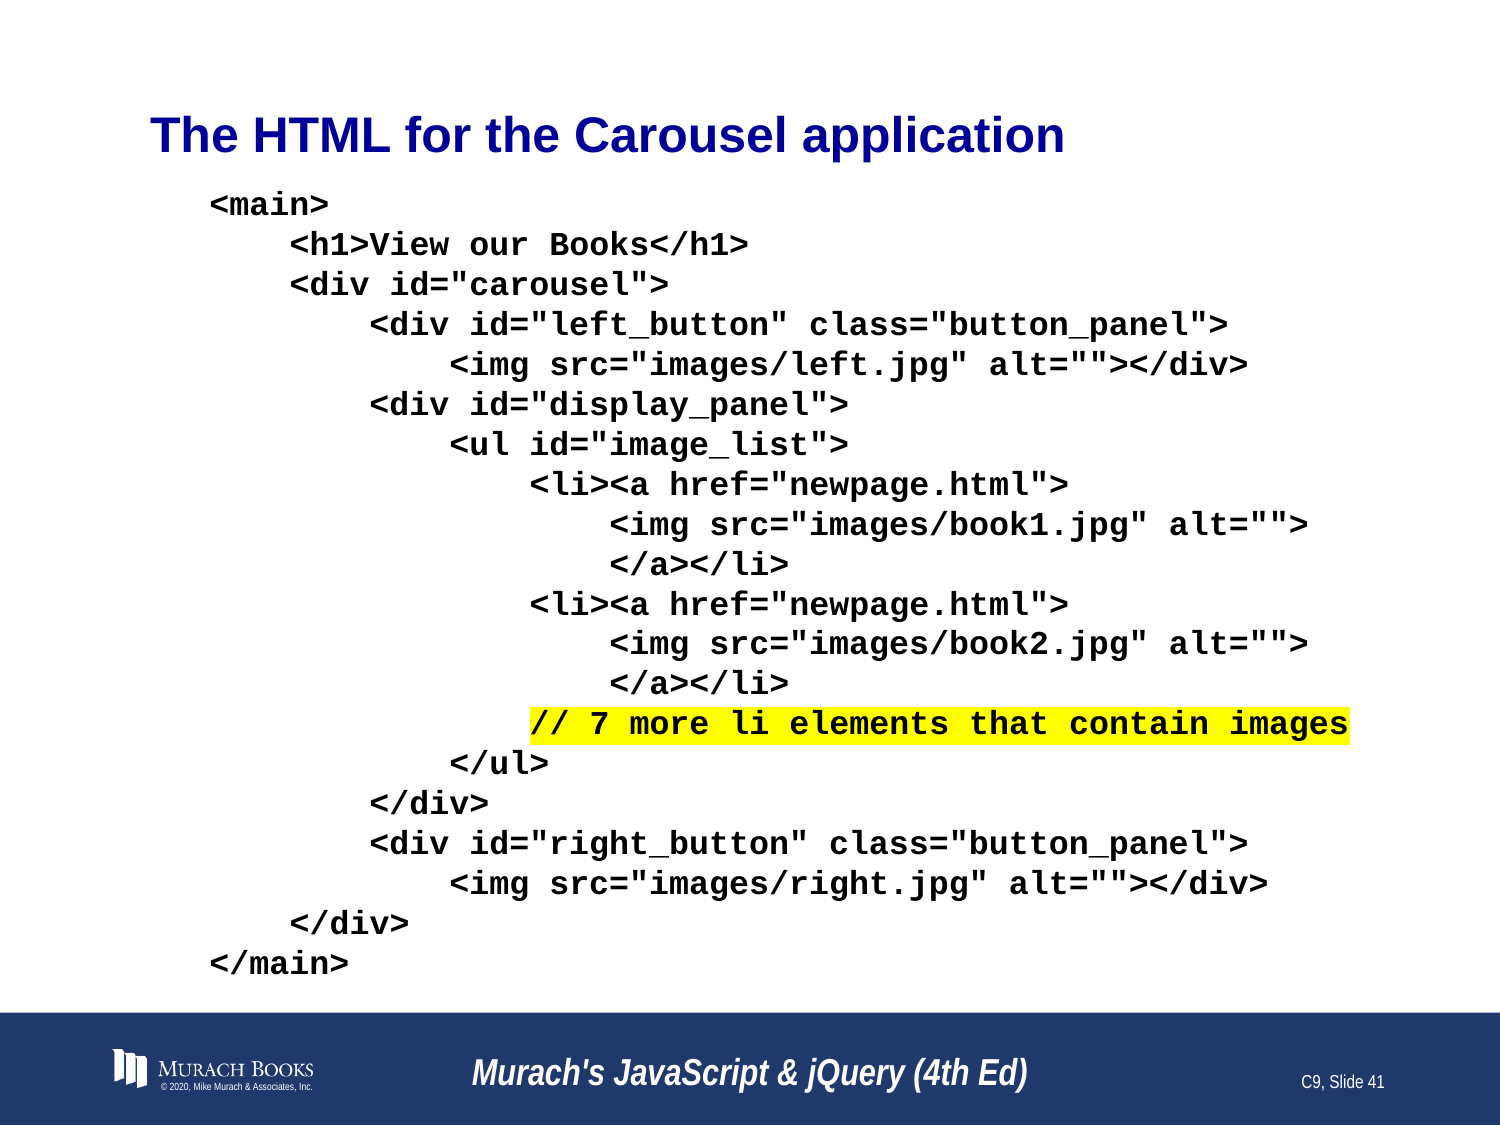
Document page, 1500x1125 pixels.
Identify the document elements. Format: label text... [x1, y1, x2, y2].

slide_number Murach's JavaScript & jQuery (4th Ed) [463, 1025, 1050, 1100]
list <main> <h1>View our Books</h1> <div id="carousel"> <div id="left_button" class="button_panel"> <img src="images/left.jpg" alt=""></div> <div id="display_panel"> <ul id="image_list"> <li><a href="newpage.html"> <img src="images/book1.jpg" alt=""> </a></li> <li><a href="newpage.html"> <img src="images/book2.jpg" alt=""> </a></li> // 7 more li elements that contain images </ul> </div> <div id="right_button" class="button_panel"> <img src="images/right.jpg" alt=""></div> </div> </main> [137, 174, 1375, 975]
footer © 2020, Mike Murach & Associates, Inc. [12, 1025, 463, 1100]
slide_number C9, Slide 41 [1087, 1025, 1400, 1100]
title The HTML for the Carousel application [150, 102, 1350, 164]
